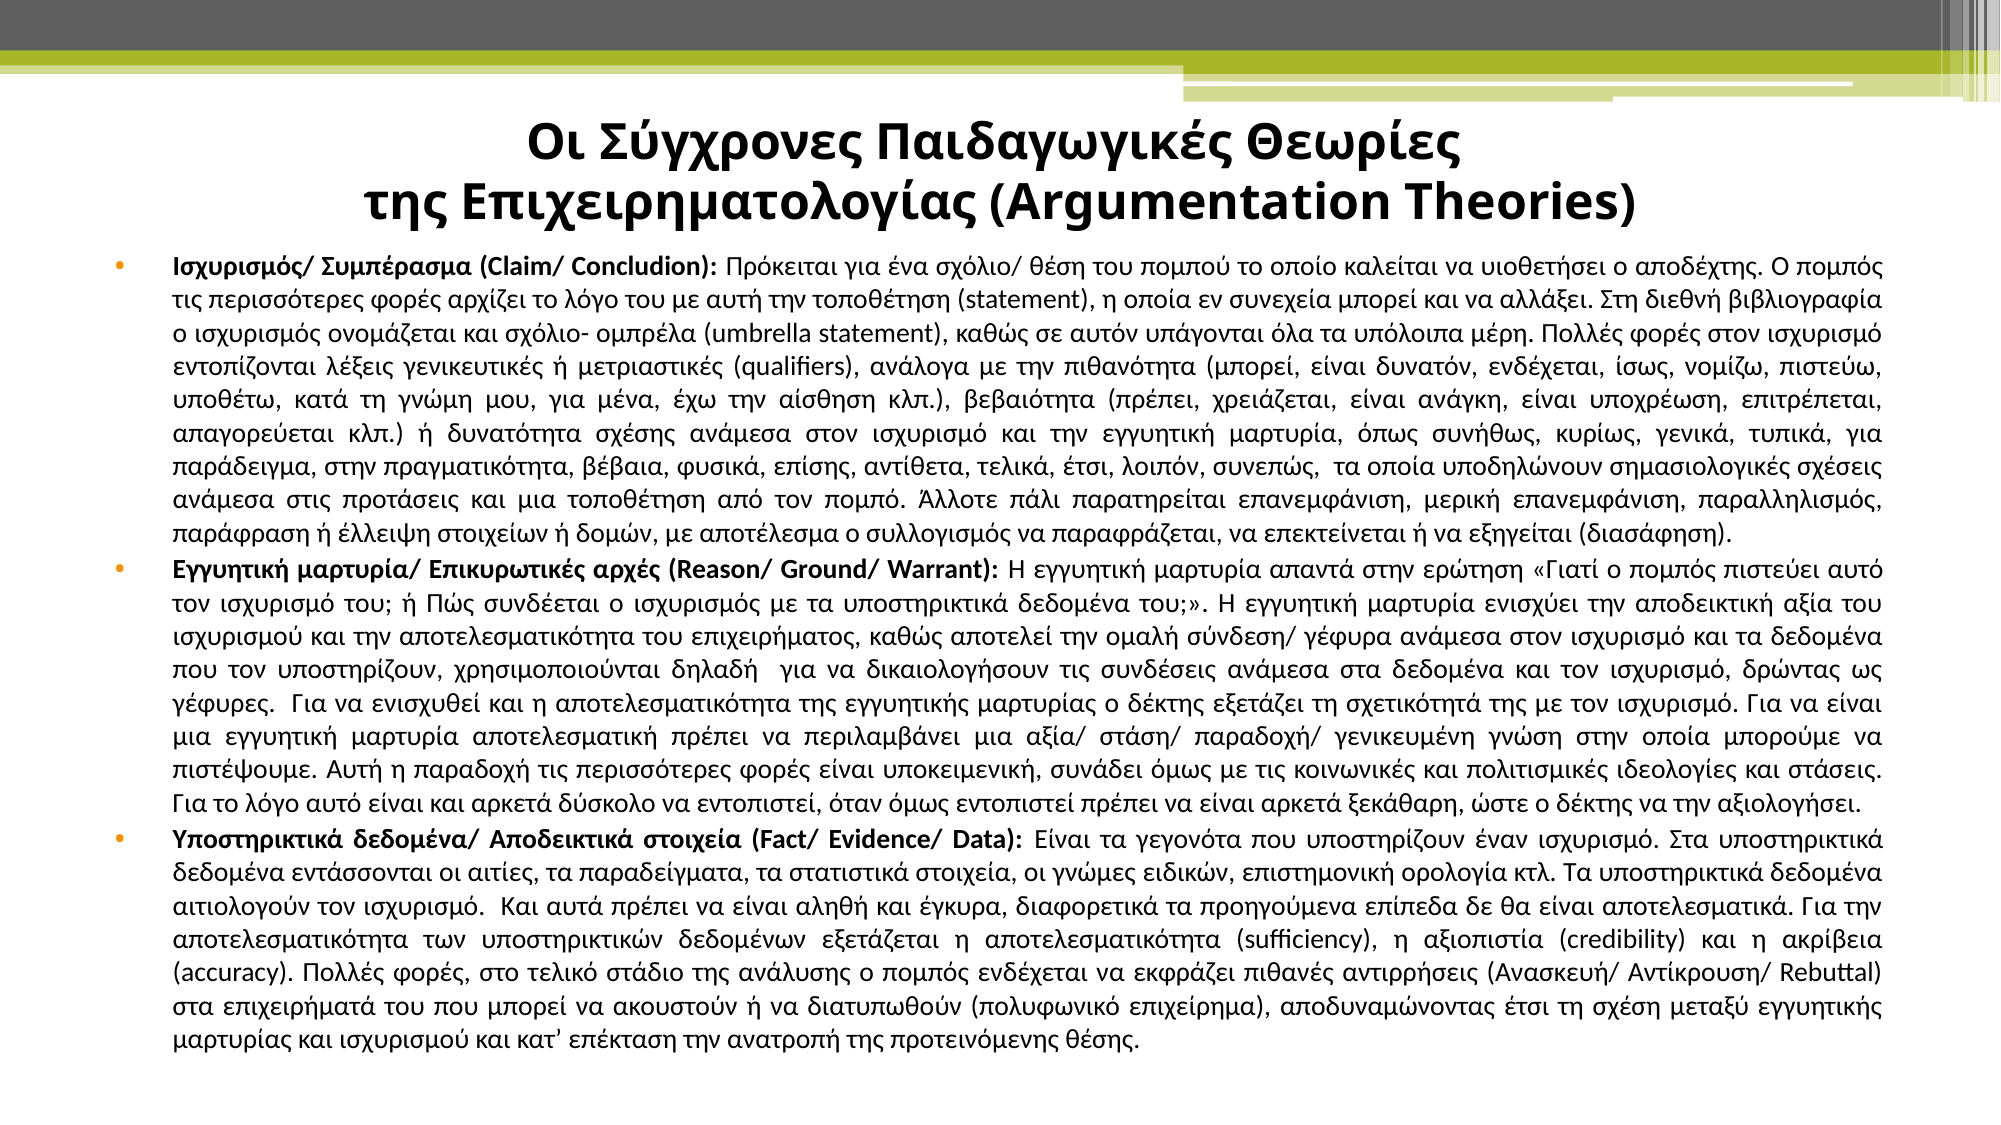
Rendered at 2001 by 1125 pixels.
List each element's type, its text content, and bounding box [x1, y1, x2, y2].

list Ισχυρισμός/ Συμπέρασμα (Claim/ Concludion): Πρόκειται για ένα σχόλιο/ θέση του πομπού το οποίο καλείται να υιοθετήσει ο αποδέχτης. Ο πομπός τις περισσότερες φορές αρχίζει το λόγο του με αυτή την τοποθέτηση (statement), η οποία εν συνεχεία μπορεί και να αλλάξει. Στη διεθνή βιβλιογραφία ο ισχυρισμός ονομάζεται και σχόλιο- ομπρέλα (umbrella statement), καθώς σε αυτόν υπάγονται όλα τα υπόλοιπα μέρη. Πολλές φορές στον ισχυρισμό εντοπίζονται λέξεις γενικευτικές ή μετριαστικές (qualifiers), ανάλογα με την πιθανότητα (μπορεί, είναι δυνατόν, ενδέχεται, ίσως, νομίζω, πιστεύω, υποθέτω, κατά τη γνώμη μου, για μένα, έχω την αίσθηση κλπ.), βεβαιότητα (πρέπει, χρειάζεται, είναι ανάγκη, είναι υποχρέωση, επιτρέπεται, απαγορεύεται κλπ.) ή δυνατότητα σχέσης ανάμεσα στον ισχυρισμό και την εγγυητική μαρτυρία, όπως συνήθως, κυρίως, γενικά, τυπικά, για παράδειγμα, στην πραγματικότητα, βέβαια, φυσικά, επίσης, αντίθετα, τελικά, έτσι, λοιπόν, συνεπώς, τα οποία υποδηλώνουν σημασιολογικές σχέσεις ανάμεσα στις προτάσεις και μια τοποθέτηση από τον πομπό. Άλλοτε πάλι παρατηρείται επανεμφάνιση, μερική επανεμφάνιση, παραλληλισμός, παράφραση ή έλλειψη στοιχείων ή δομών, με αποτέλεσμα ο συλλογισμός να παραφράζεται, να επεκτείνεται ή να εξηγείται (διασάφηση). Εγγυητική μαρτυρία/ Επικυρωτικές αρχές (Reason/ Ground/ Warrant): Η εγγυητική μαρτυρία απαντά στην ερώτηση «Γιατί ο πομπός πιστεύει αυτό τον ισχυρισμό του; ή Πώς συνδέεται ο ισχυρισμός με τα υποστηρικτικά δεδομένα του;». Η εγγυητική μαρτυρία ενισχύει την αποδεικτική αξία του ισχυρισμού και την αποτελεσματικότητα του επιχειρήματος, καθώς αποτελεί την ομαλή σύνδεση/ γέφυρα ανάμεσα στον ισχυρισμό και τα δεδομένα που τον υποστηρίζουν, χρησιμοποιούνται δηλαδή για να δικαιολογήσουν τις συνδέσεις ανάμεσα στα δεδομένα και τον ισχυρισμό, δρώντας ως γέφυρες. Για να ενισχυθεί και η αποτελεσματικότητα της εγγυητικής μαρτυρίας ο δέκτης εξετάζει τη σχετικότητά της με τον ισχυρισμό. Για να είναι μια εγγυητική μαρτυρία αποτελεσματική πρέπει να περιλαμβάνει μια αξία/ στάση/ παραδοχή/ γενικευμένη γνώση στην οποία μπορούμε να πιστέψουμε. Αυτή η παραδοχή τις περισσότερες φορές είναι υποκειμενική, συνάδει όμως με τις κοινωνικές και πολιτισμικές ιδεολογίες και στάσεις. Για το λόγο αυτό είναι και αρκετά δύσκολο να εντοπιστεί, όταν όμως εντοπιστεί πρέπει να είναι αρκετά ξεκάθαρη, ώστε ο δέκτης να την αξιολογήσει. Υποστηρικτικά δεδομένα/ Αποδεικτικά στοιχεία (Fact/ Evidence/ Data): Είναι τα γεγονότα που υποστηρίζουν έναν ισχυρισμό. Στα υποστηρικτικά δεδομένα εντάσσονται οι αιτίες, τα παραδείγματα, τα στατιστικά στοιχεία, οι γνώμες ειδικών, επιστημονική ορολογία κτλ. Τα υποστηρικτικά δεδομένα αιτιολογούν τον ισχυρισμό. Και αυτά πρέπει να είναι αληθή και έγκυρα, διαφορετικά τα προηγούμενα επίπεδα δε θα είναι αποτελεσματικά. Για την αποτελεσματικότητα των υποστηρικτικών δεδομένων εξετάζεται η αποτελεσματικότητα (sufficiency), η αξιοπιστία (credibility) και η ακρίβεια (accuracy). Πολλές φορές, στο τελικό στάδιο της ανάλυσης ο πομπός ενδέχεται να εκφράζει πιθανές αντιρρήσεις (Ανασκευή/ Αντίκρουση/ Rebuttal) στα επιχειρήματά του που μπορεί να ακουστούν ή να διατυπωθούν (πολυφωνικό επιχείρημα), αποδυναμώνοντας έτσι τη σχέση μεταξύ εγγυητικής μαρτυρίας και ισχυρισμού και κατ’ επέκταση την ανατροπή της προτεινόμενης θέσης. [99, 240, 1900, 1079]
title Οι Σύγχρονες Παιδαγωγικές Θεωρίες της Επιχειρηματολογίας (Argumentation Theories) [99, 116, 1900, 223]
